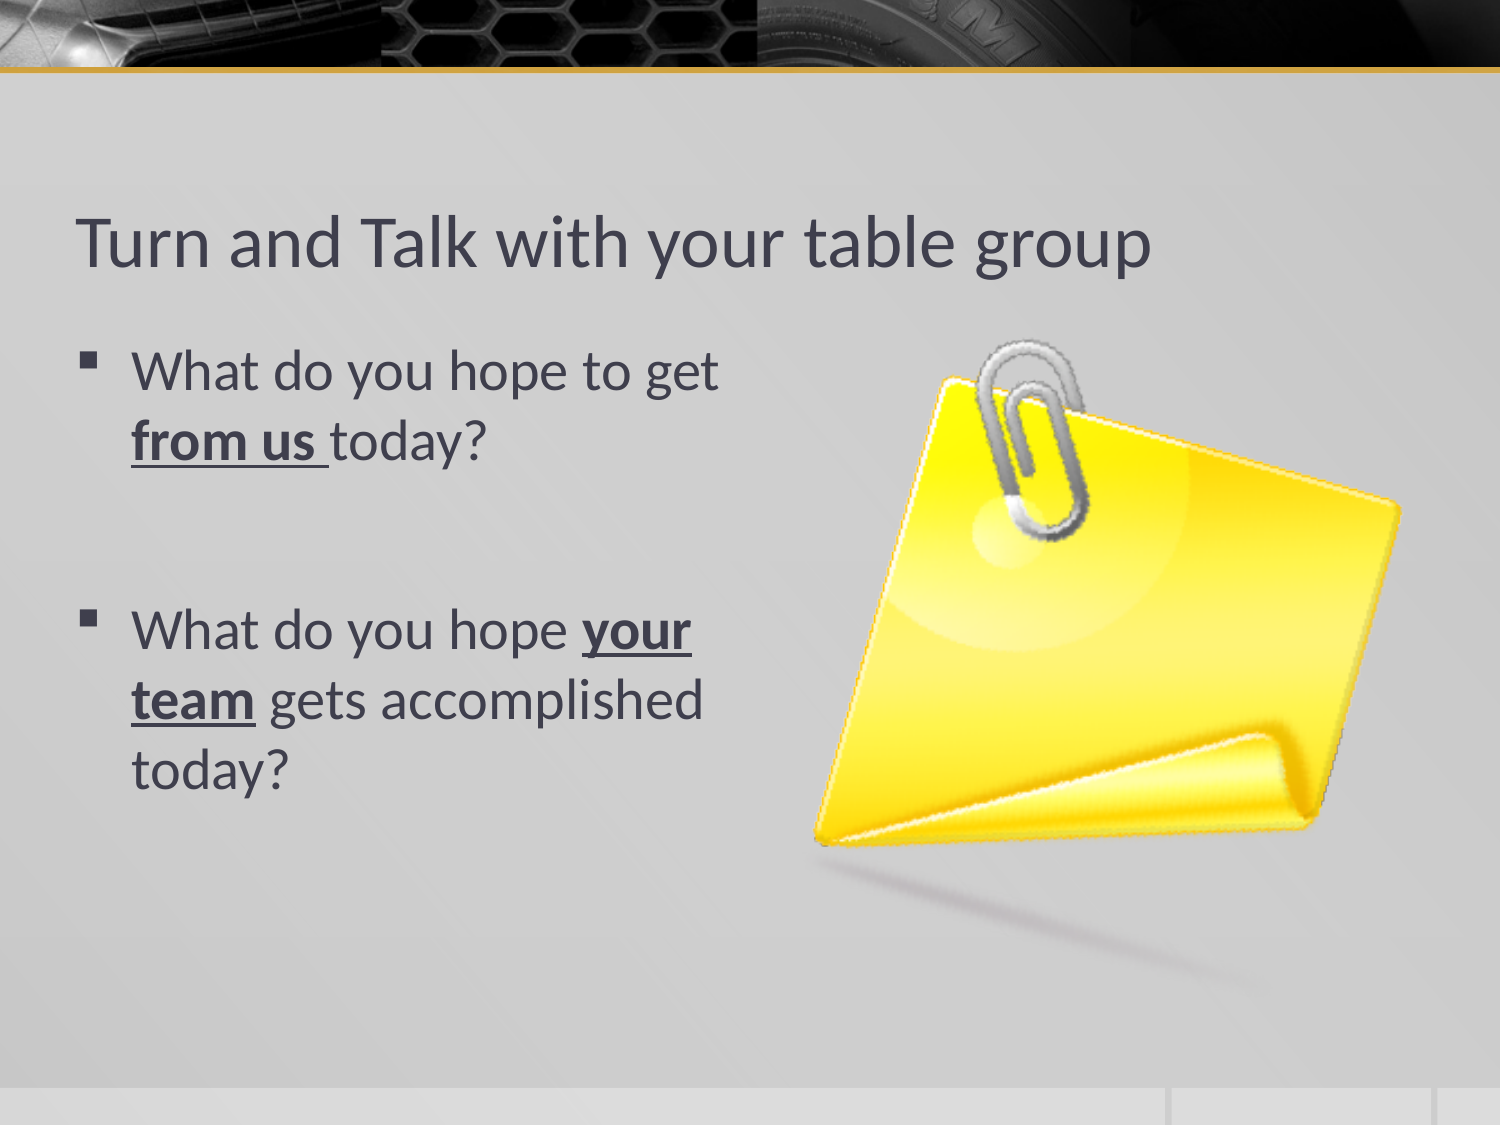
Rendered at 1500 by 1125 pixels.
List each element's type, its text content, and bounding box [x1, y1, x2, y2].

title Turn and Talk with your table group [75, 162, 1425, 313]
picture [699, 237, 1498, 1038]
list What do you hope to get from us today? What do you hope your team gets accomplished today? [75, 324, 738, 1000]
picture [0, 0, 1500, 67]
